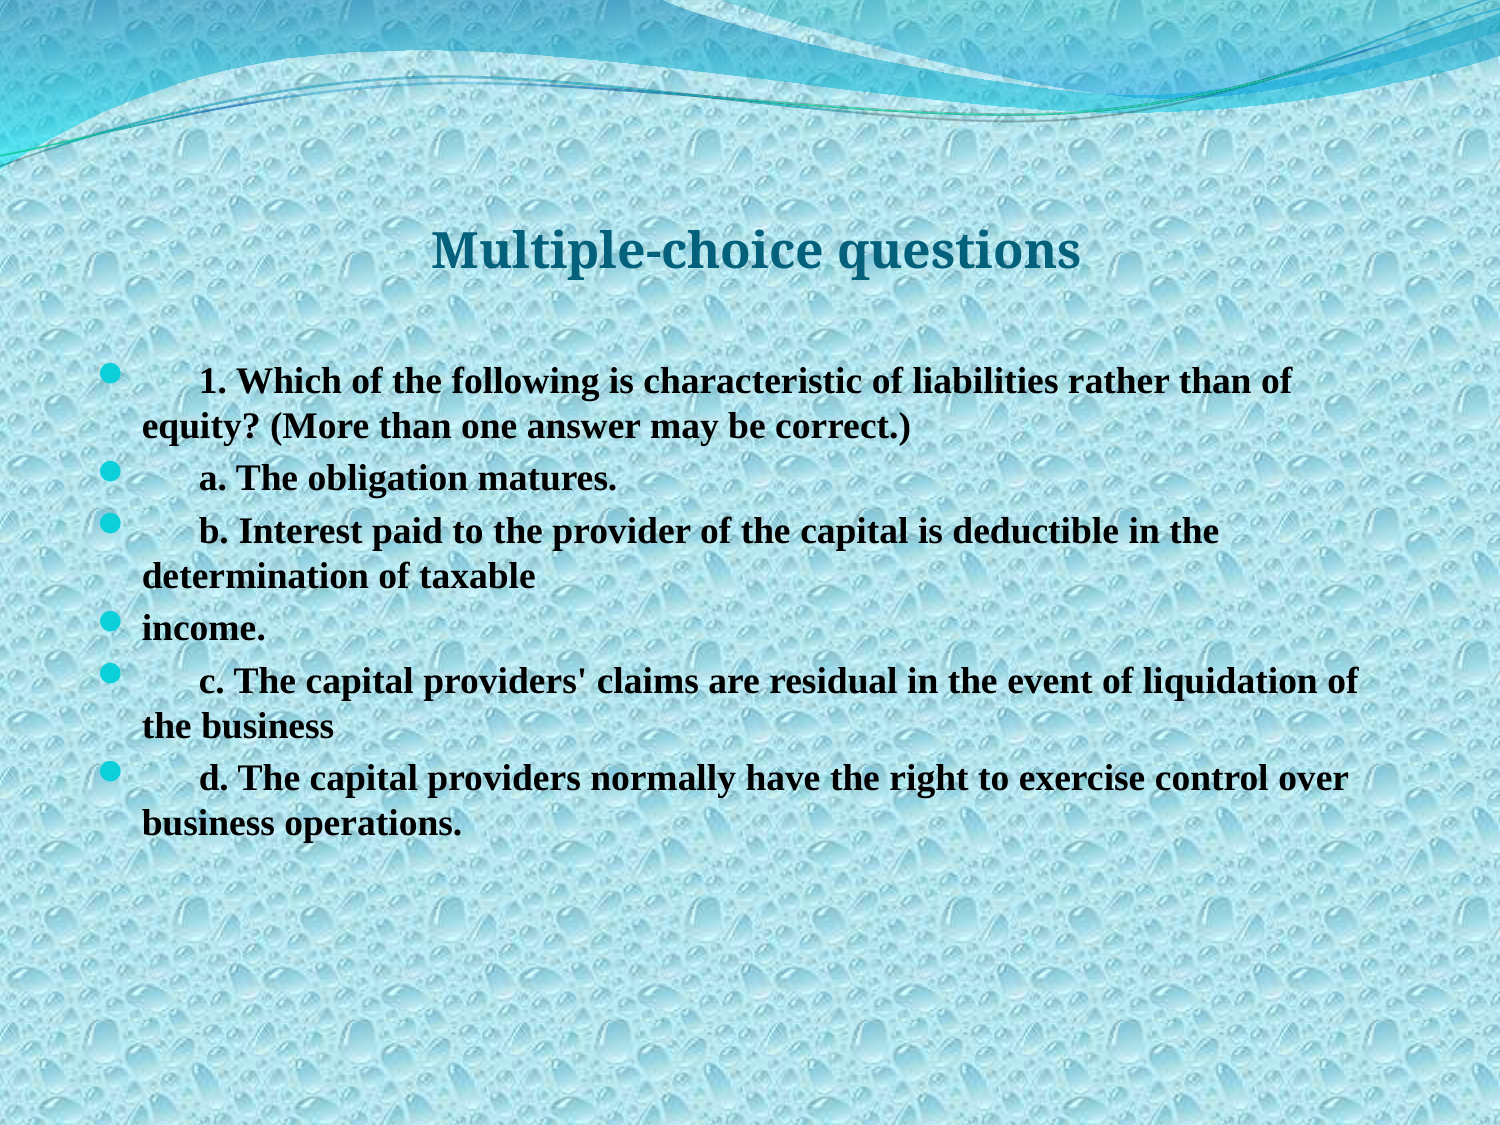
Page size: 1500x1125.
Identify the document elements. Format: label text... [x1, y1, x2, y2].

list Multiple-choice questions 1. Which of the following is characteristic of liabilities rather than of equity? (More than one answer may be correct.) a. The obligation matures. b. Interest paid to the provider of the capital is deductible in the determination of taxable income. c. The capital providers' claims are residual in the event of liquidation of the business d. The capital providers normally have the right to exercise control over business operations. [81, 210, 1433, 932]
picture [0, 0, 1500, 1125]
